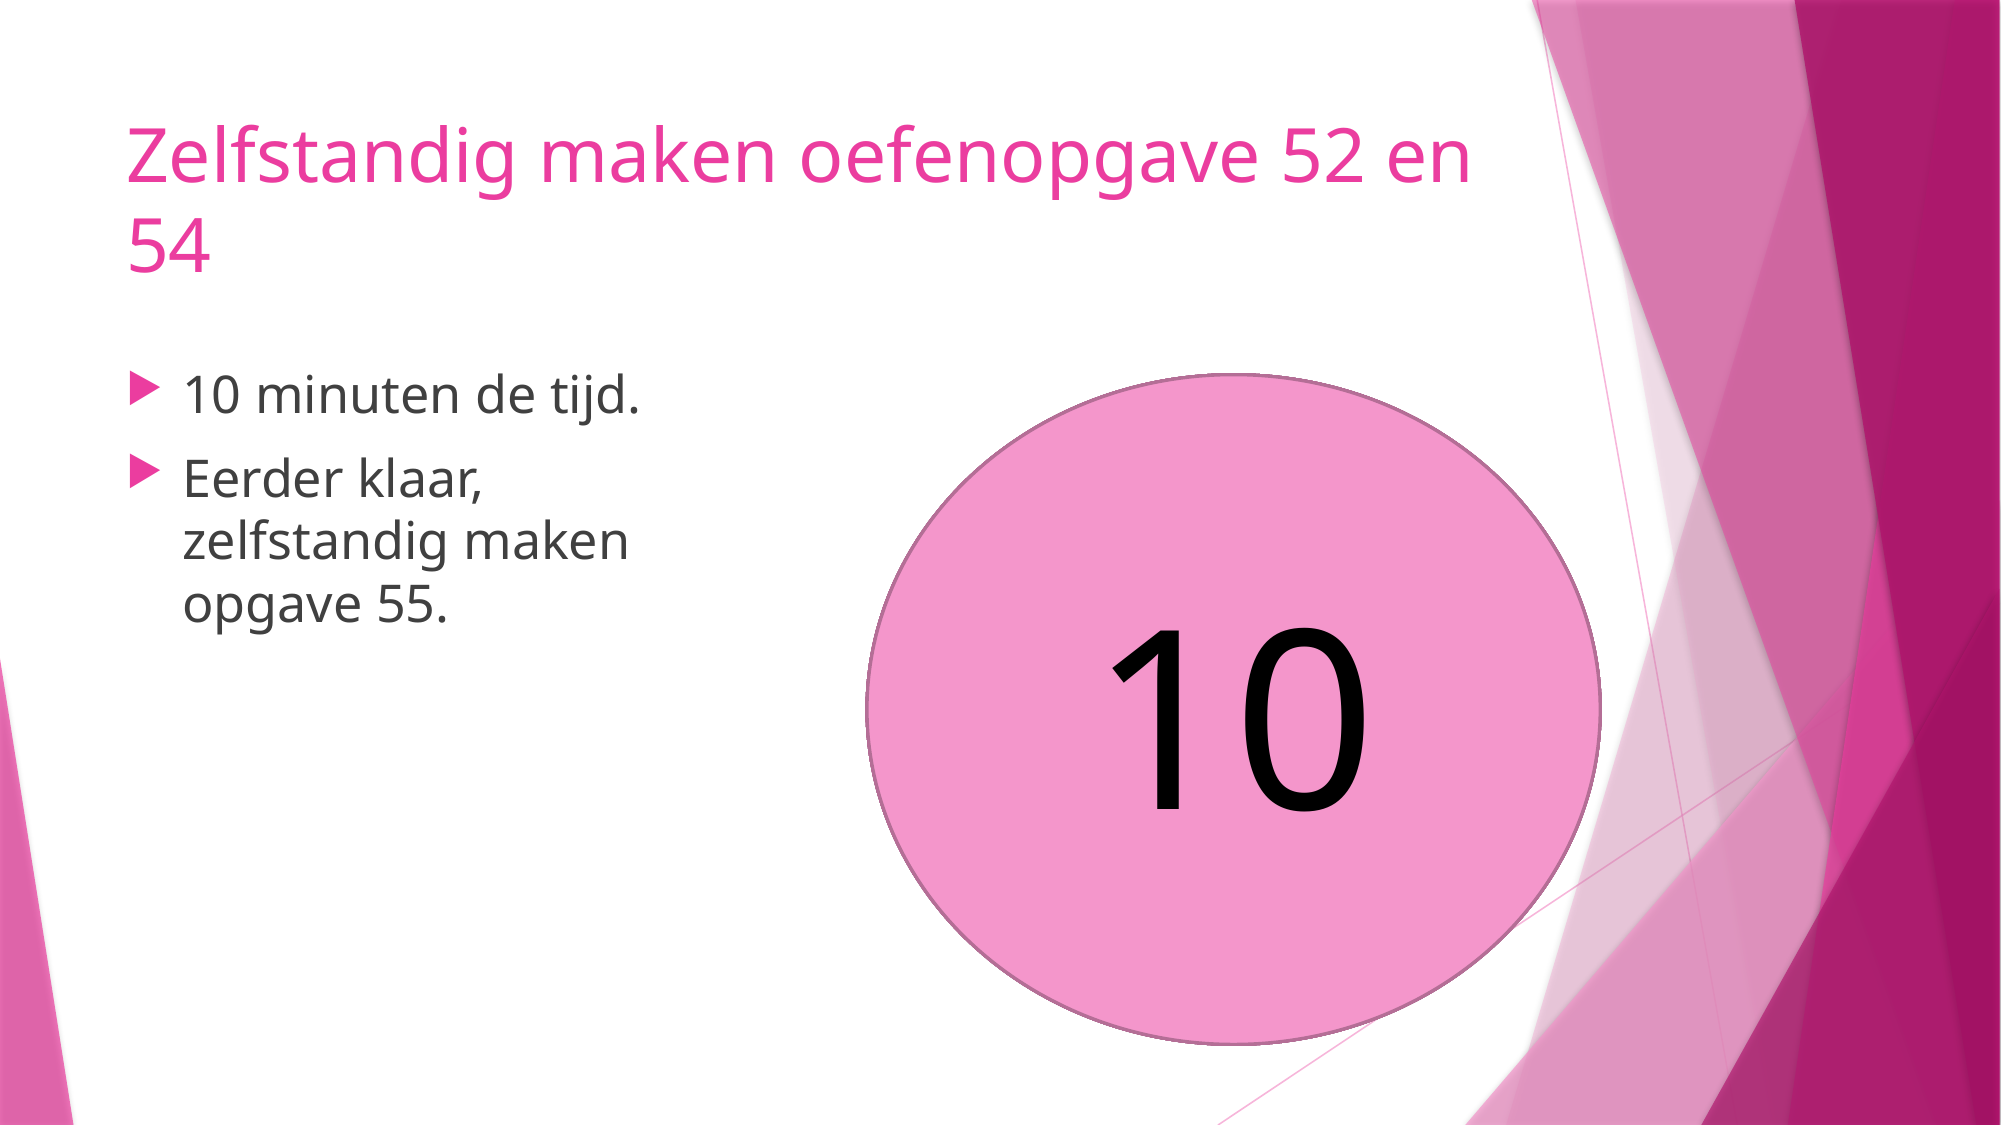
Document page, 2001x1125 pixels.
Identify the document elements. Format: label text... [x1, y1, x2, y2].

text_box 10 [865, 373, 1602, 1046]
title Zelfstandig maken oefenopgave 52 en 54 [111, 99, 1522, 317]
list 10 minuten de tijd. Eerder klaar, zelfstandig maken opgave 55. [111, 354, 689, 960]
